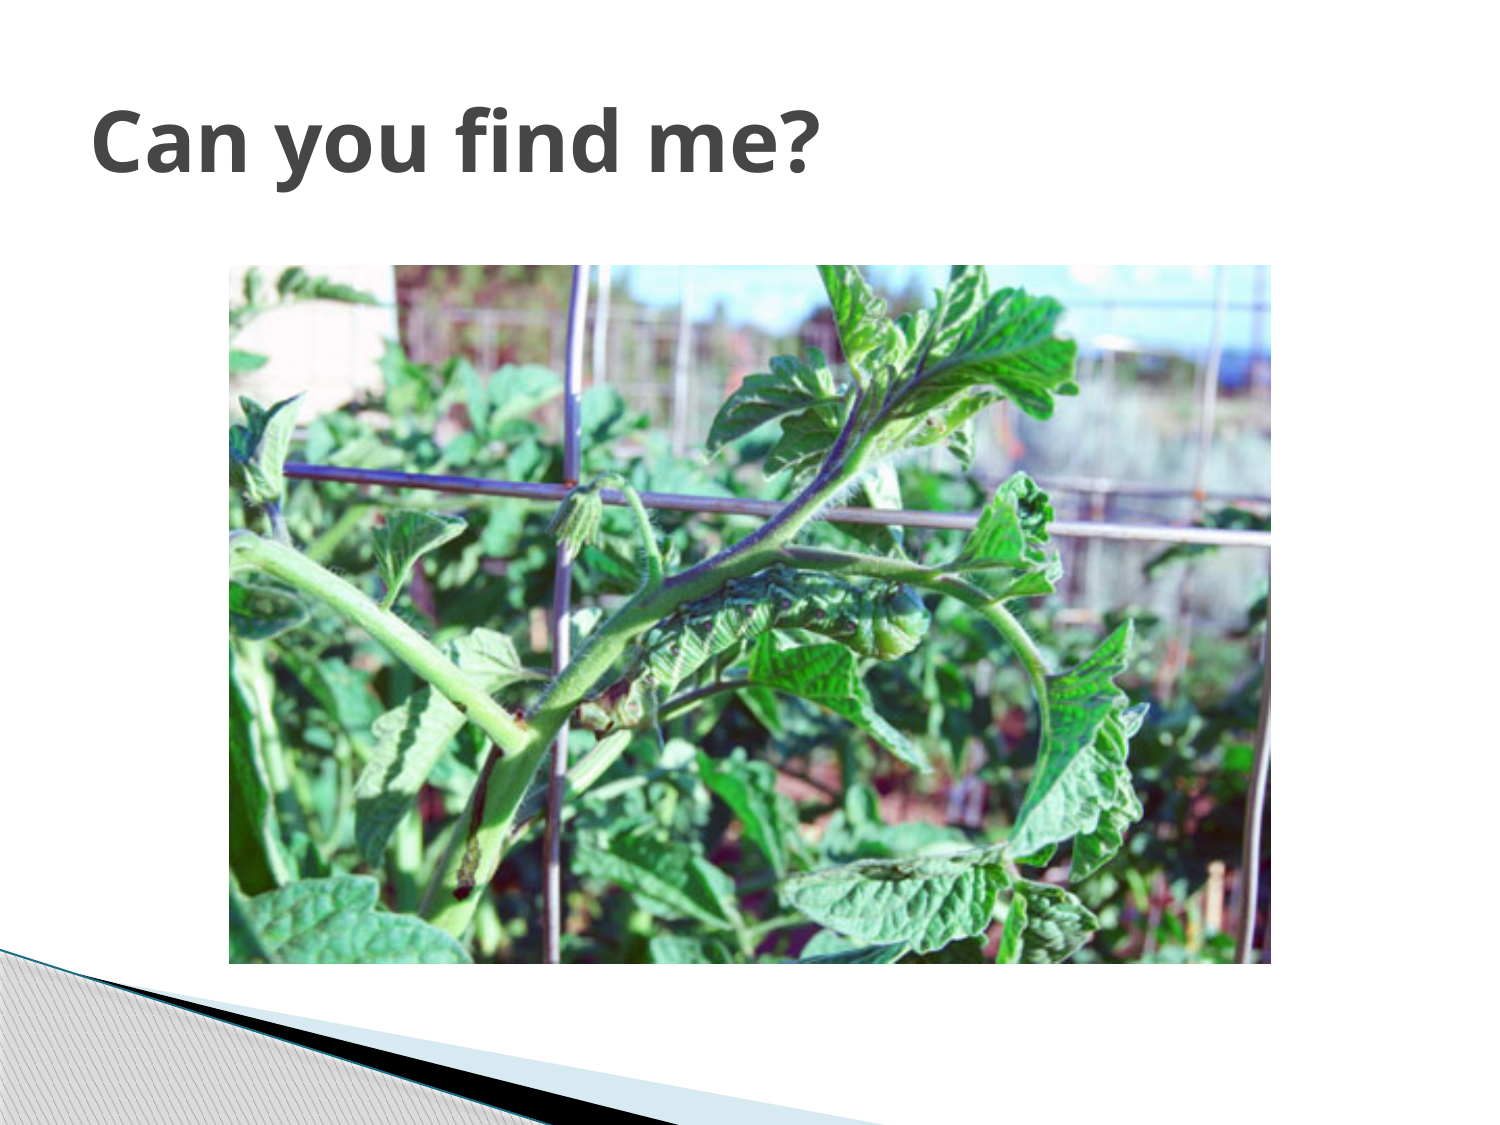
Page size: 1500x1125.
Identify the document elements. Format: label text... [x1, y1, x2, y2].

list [228, 264, 1272, 964]
title Can you find me? [75, 45, 1425, 233]
